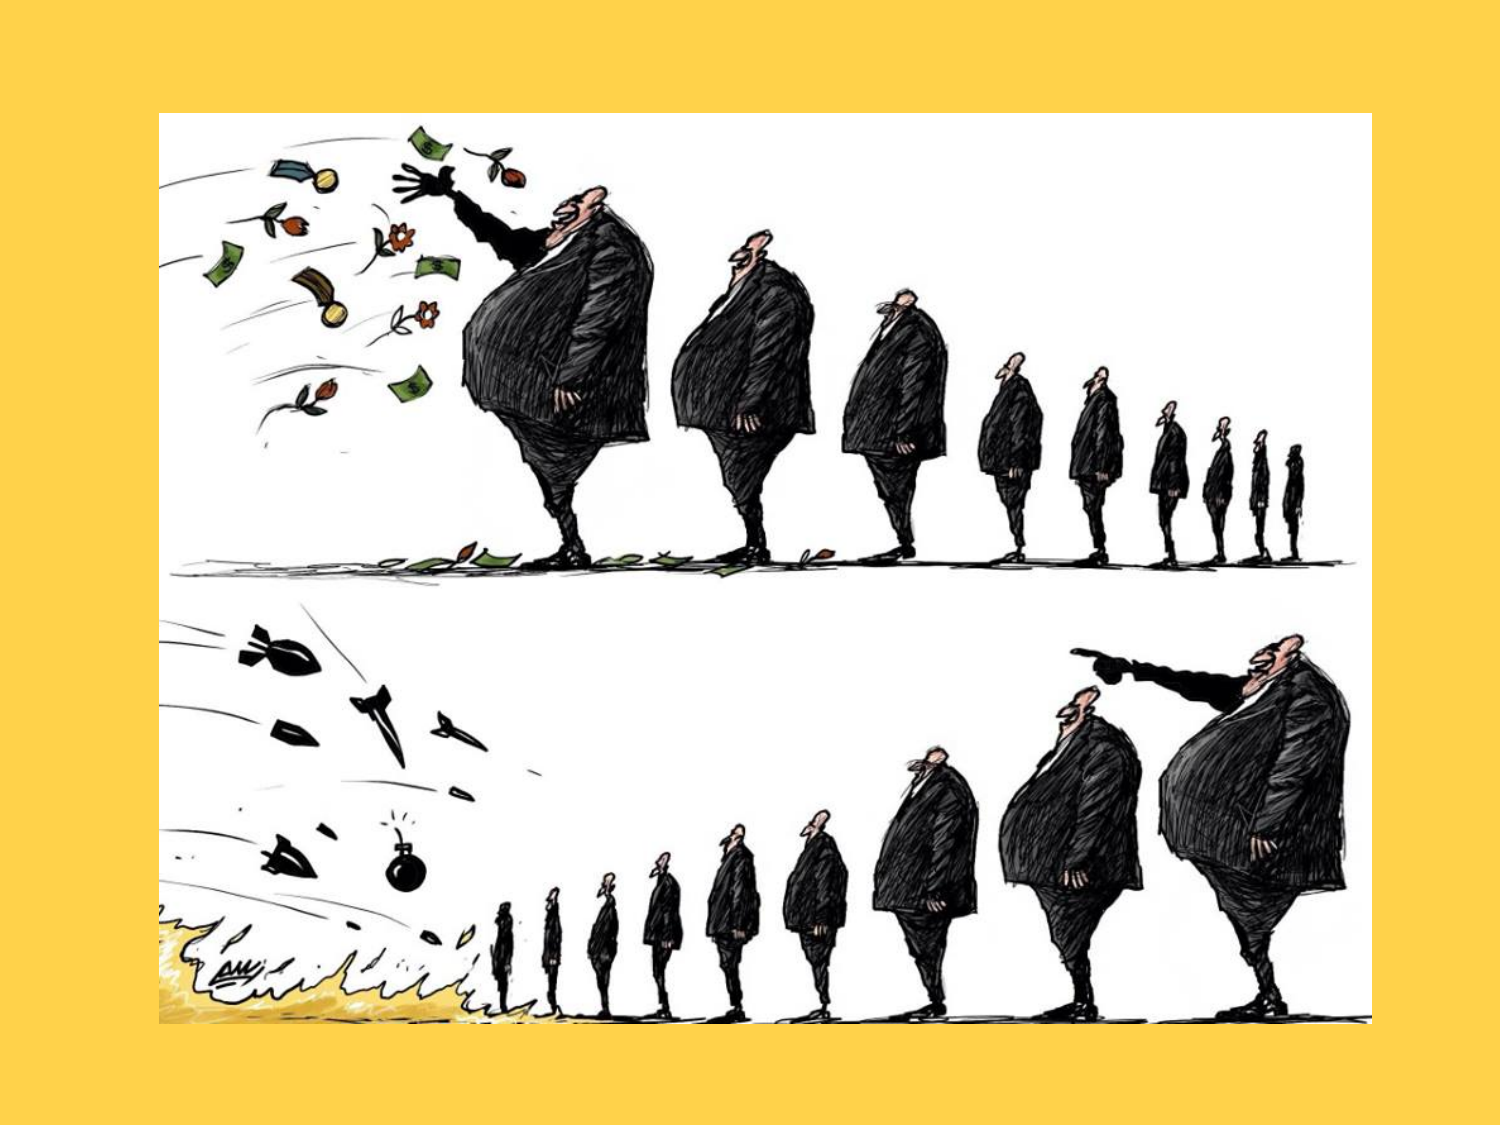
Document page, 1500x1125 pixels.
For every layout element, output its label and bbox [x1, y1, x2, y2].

picture [159, 113, 1372, 1024]
